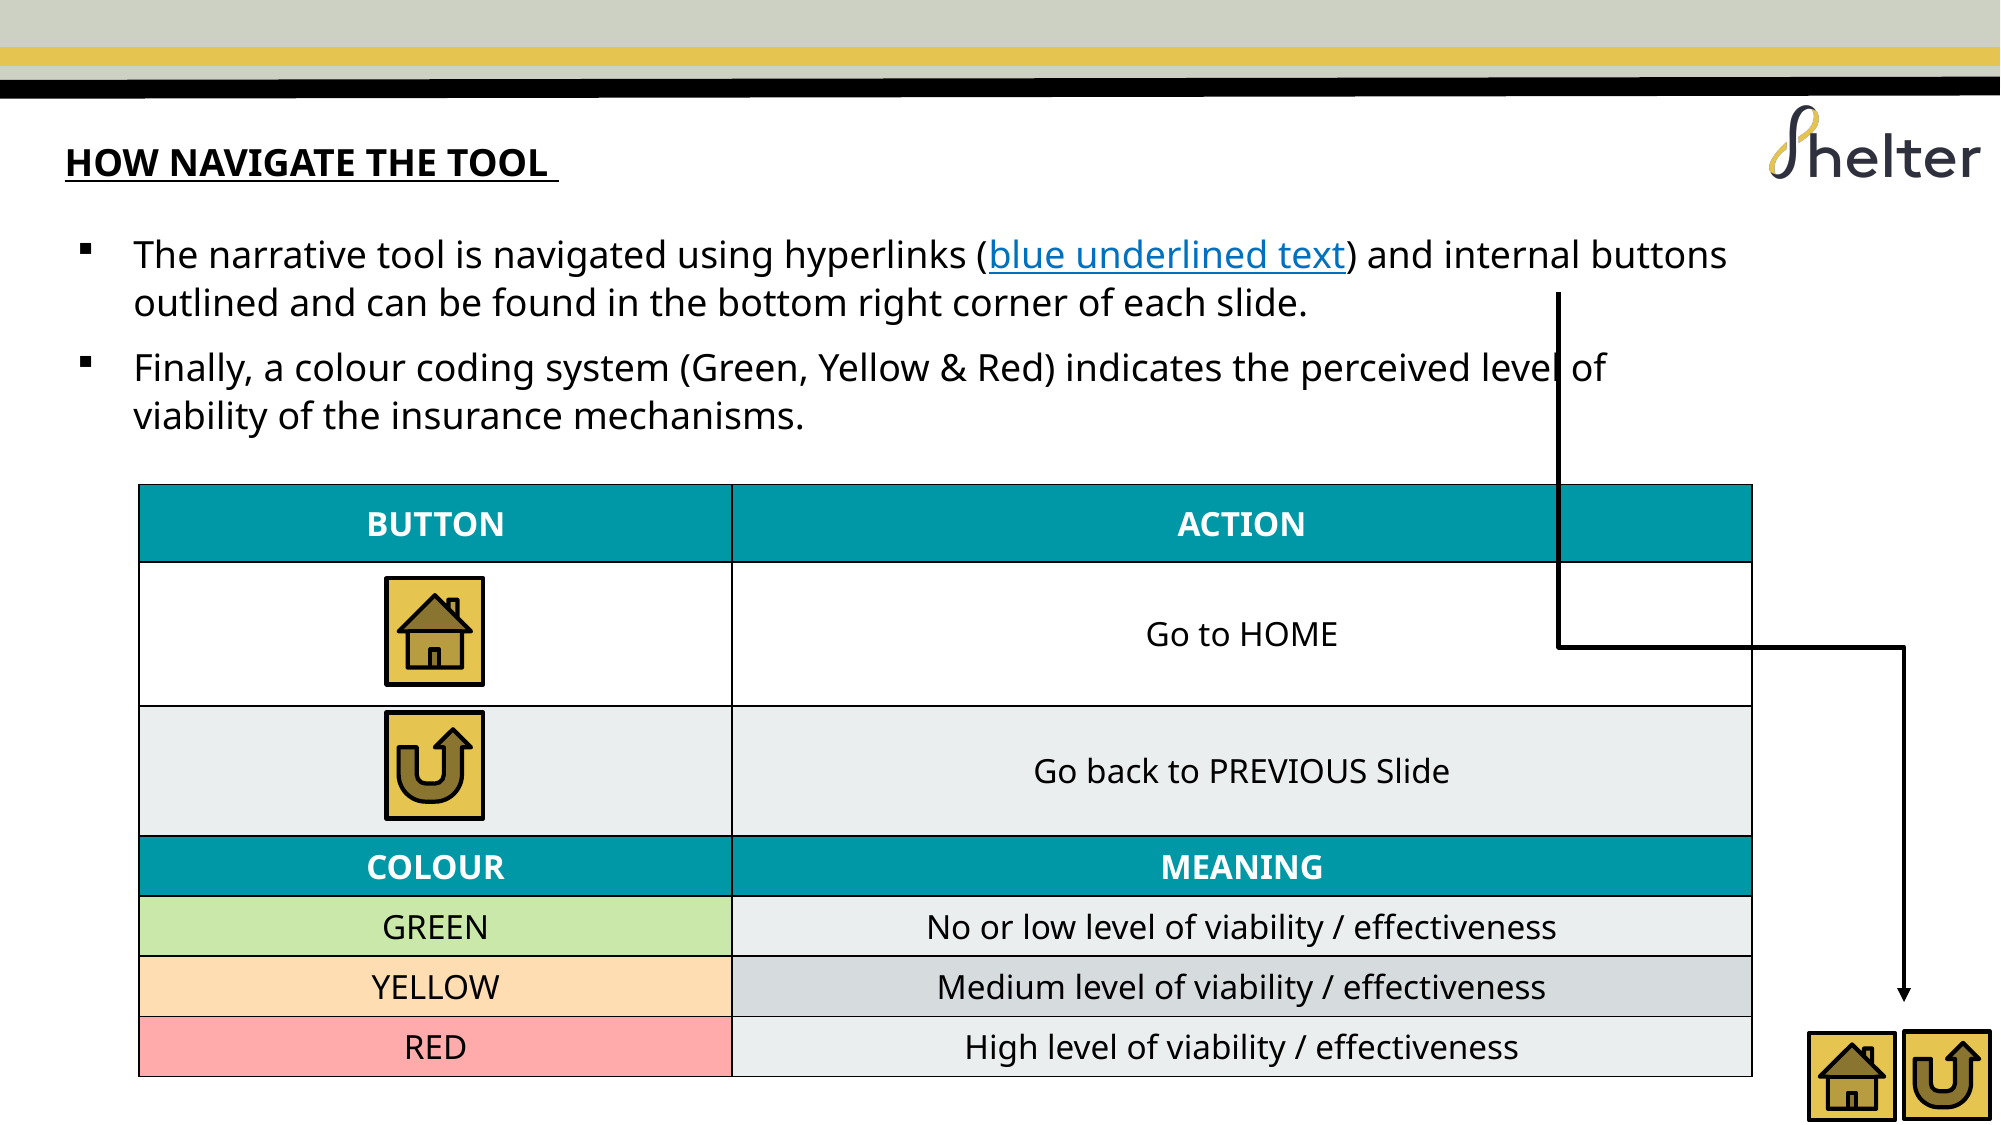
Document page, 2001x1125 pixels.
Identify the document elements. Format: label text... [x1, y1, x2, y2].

table_cell GREEN [140, 897, 731, 955]
table_header ACTION [733, 510, 1371, 561]
text_box [1902, 1029, 1992, 1121]
table_cell YELLOW [140, 957, 731, 1016]
table_cell [140, 707, 731, 835]
text_box The narrative tool is navigated using hyperlinks (blue underlined text) and internal buttons outlined and can be found in the bottom right corner of each slide. Finally, a colour coding system (Green, Yellow & Red) indicates the perceived level of viability of the insurance mechanisms. [62, 220, 1753, 510]
text_box [384, 576, 485, 687]
table_cell [140, 563, 731, 705]
picture [1769, 105, 1981, 179]
table_cell MEANING [733, 837, 1751, 895]
table_cell Go to HOME [733, 563, 1371, 705]
table_cell No or low level of viability / effectiveness [733, 897, 1751, 955]
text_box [1376, 474, 2000, 821]
table_cell RED [140, 1017, 731, 1076]
table_cell Medium level of viability / effectiveness [733, 957, 1751, 1016]
text_box [384, 710, 485, 821]
text_box [1807, 1031, 1897, 1122]
table_cell High level of viability / effectiveness [733, 1017, 1751, 1076]
table_header BUTTON [140, 510, 731, 561]
table_cell COLOUR [140, 837, 731, 895]
table_cell Go back to PREVIOUS Slide [733, 707, 1751, 835]
text_box HOW NAVIGATE THE TOOL [49, 131, 820, 192]
